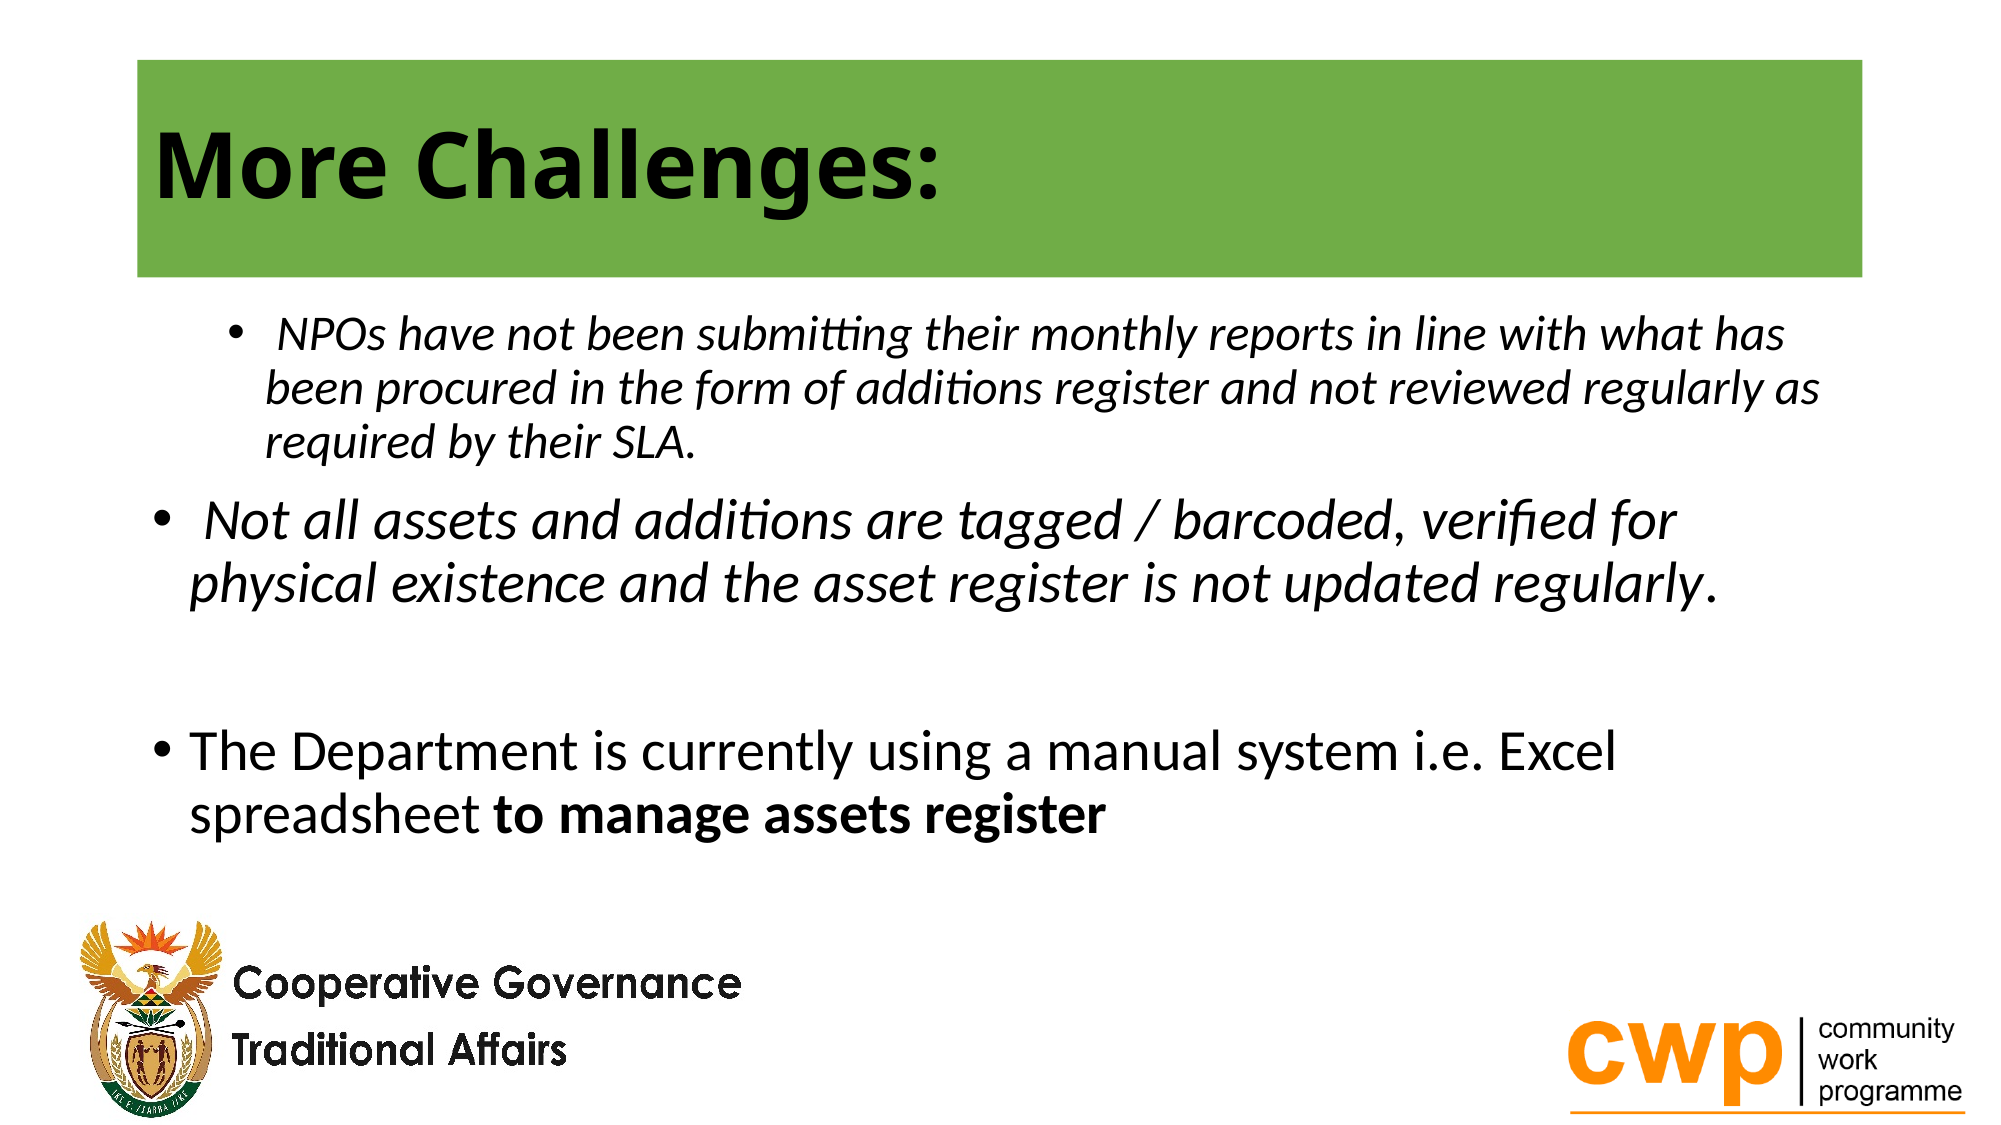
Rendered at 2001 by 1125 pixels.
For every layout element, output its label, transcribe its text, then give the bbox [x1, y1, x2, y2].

title More Challenges: [137, 59, 1863, 278]
picture [1560, 999, 1981, 1125]
list NPOs have not been submitting their monthly reports in line with what has been procured in the form of additions register and not reviewed regularly as required by their SLA. Not all assets and additions are tagged / barcoded, verified for physical existence and the asset register is not updated regularly. The Department is currently using a manual system i.e. Excel spreadsheet to manage assets register [137, 299, 1863, 1014]
picture [79, 913, 752, 1125]
